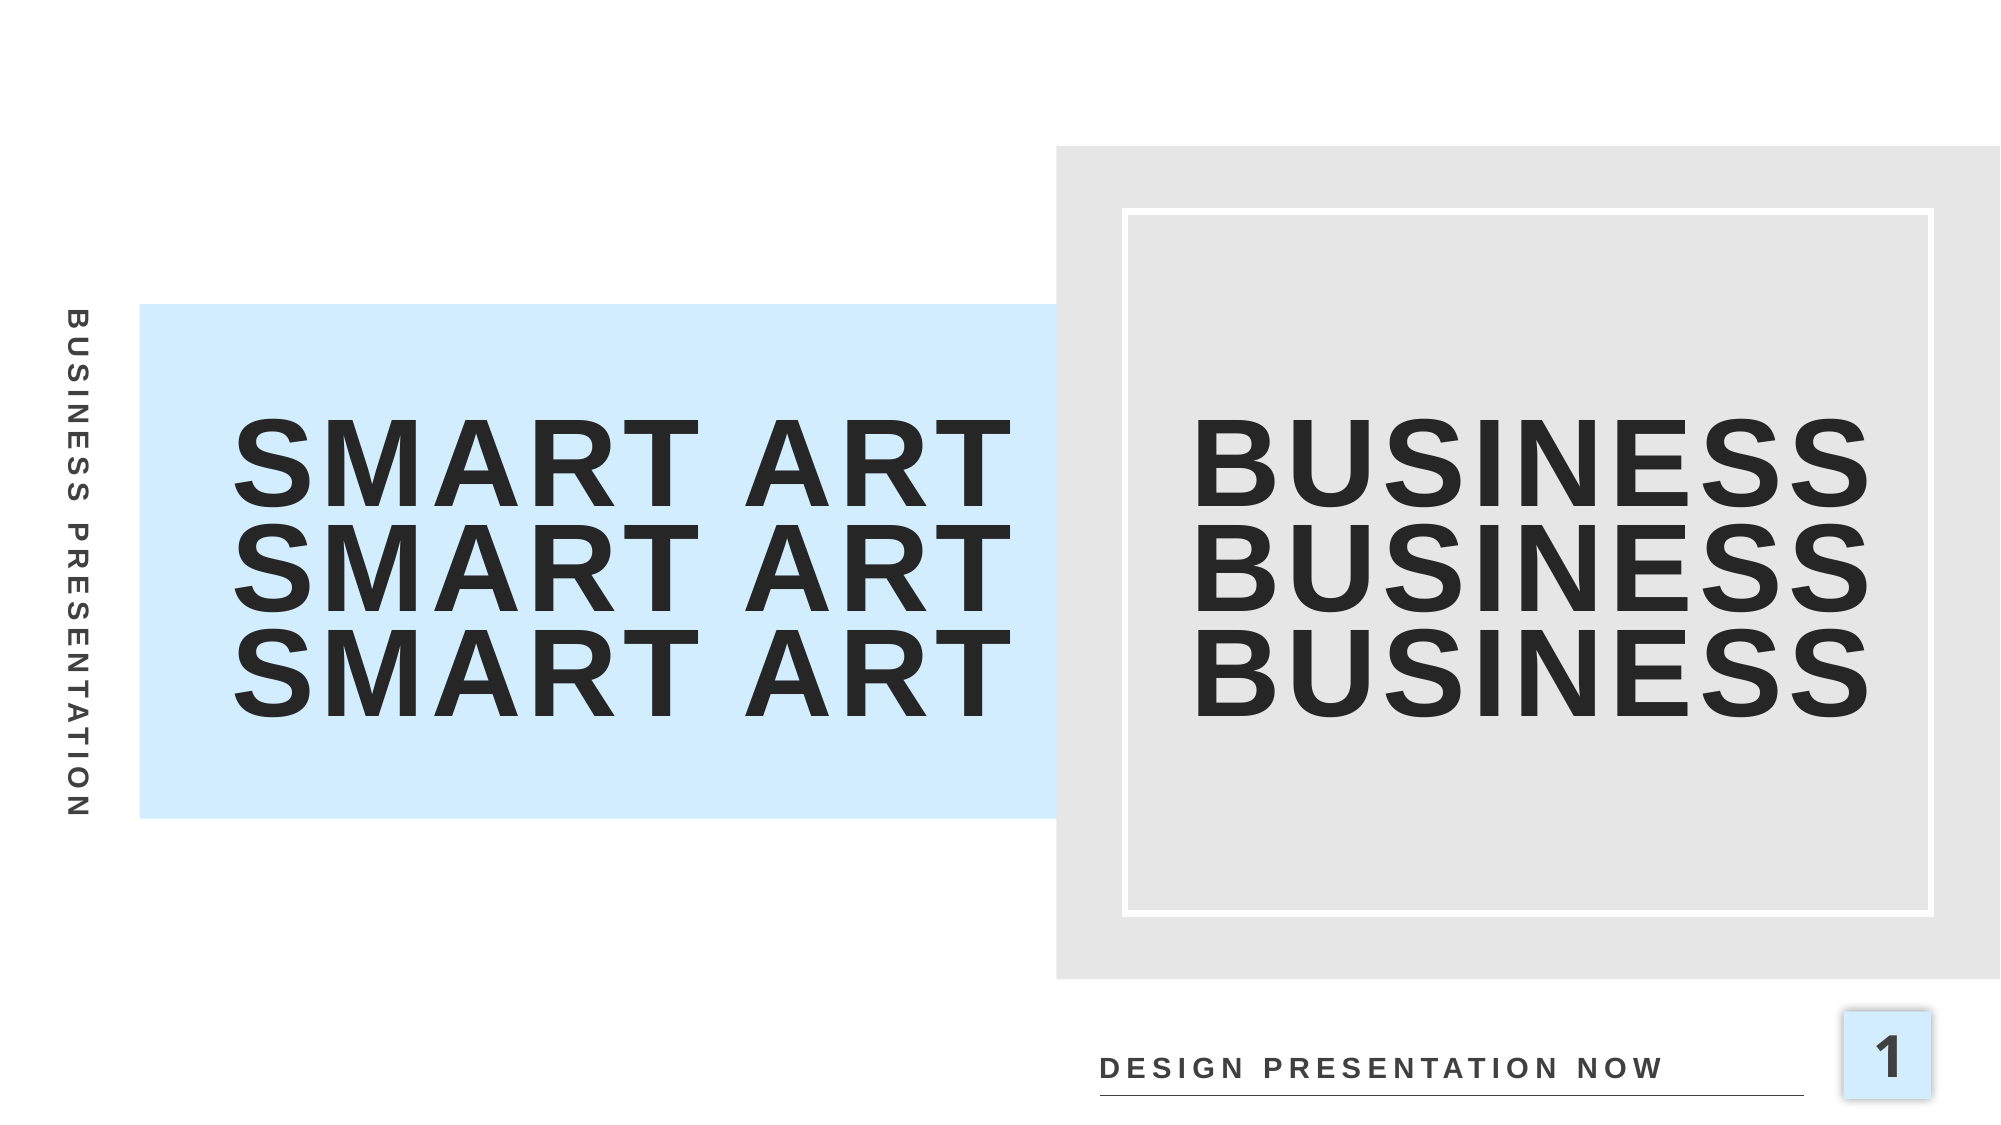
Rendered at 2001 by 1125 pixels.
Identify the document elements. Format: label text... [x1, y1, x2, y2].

text_box [1055, 145, 2000, 980]
text_box BUSINESS PRESENTATION [55, 267, 105, 858]
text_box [1342, 197, 1720, 927]
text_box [1843, 1011, 1932, 1099]
text_box [139, 303, 447, 820]
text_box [447, 142, 825, 983]
text_box [1720, 210, 1932, 915]
text_box [1124, 210, 1342, 915]
text_box [825, 303, 1055, 820]
text_box DESIGN PRESENTATION NOW [1084, 1042, 1805, 1093]
